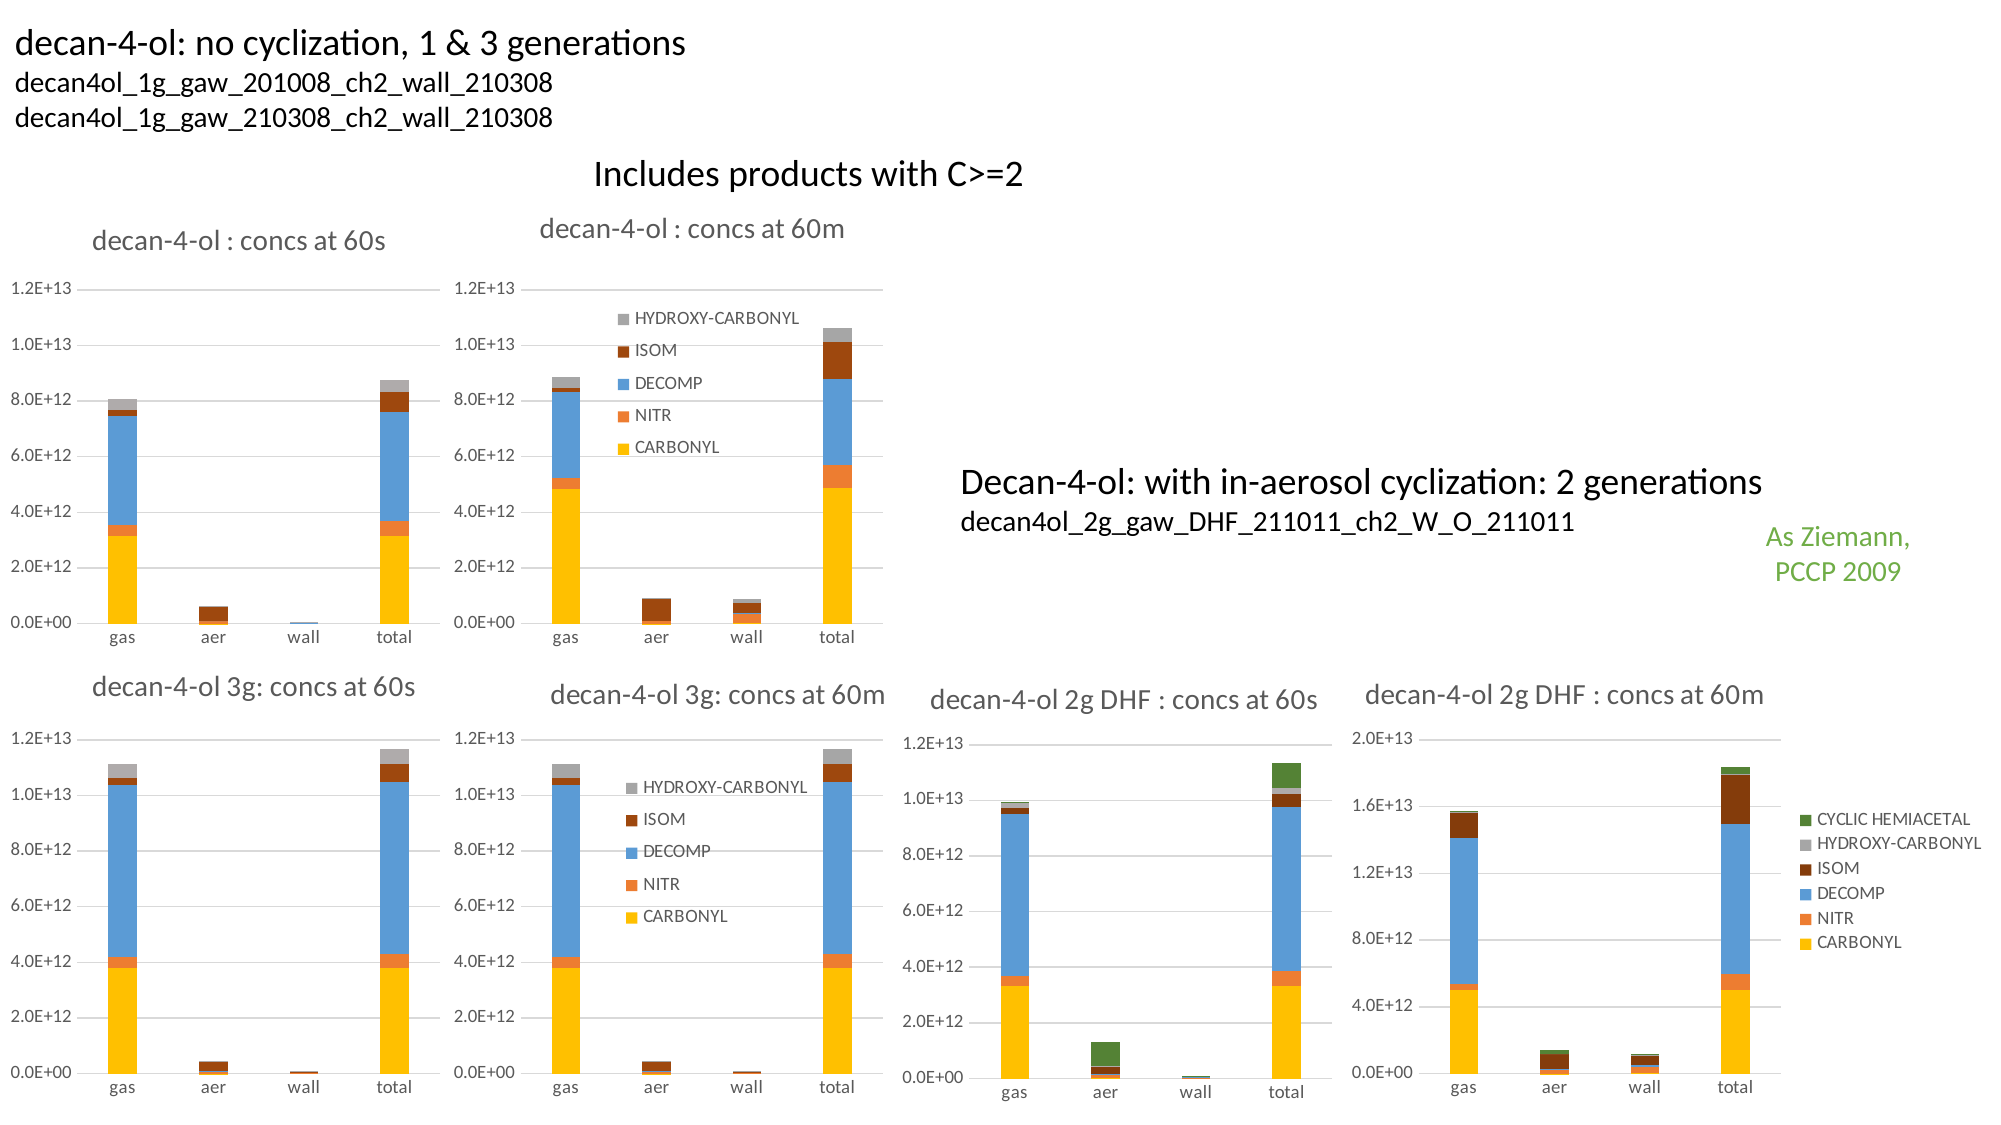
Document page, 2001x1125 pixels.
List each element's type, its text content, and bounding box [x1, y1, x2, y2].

text_box As Ziemann, PCCP 2009 [1736, 509, 1940, 595]
text_box Decan-4-ol: with in-aerosol cyclization: 2 generations decan4ol_2g_gaw_DHF_211011_ch2_W_O_211011 [1103, 449, 1946, 545]
text_box Includes products with C>=2 [578, 141, 1039, 202]
text_box decan-4-ol: no cyclization, 1 & 3 generations decan4ol_1g_gaw_201008_ch2_wall_210308 decan4ol_1g_gaw_210308_ch2_wall_210308 [0, 10, 1072, 141]
chart [0, 207, 2000, 1113]
